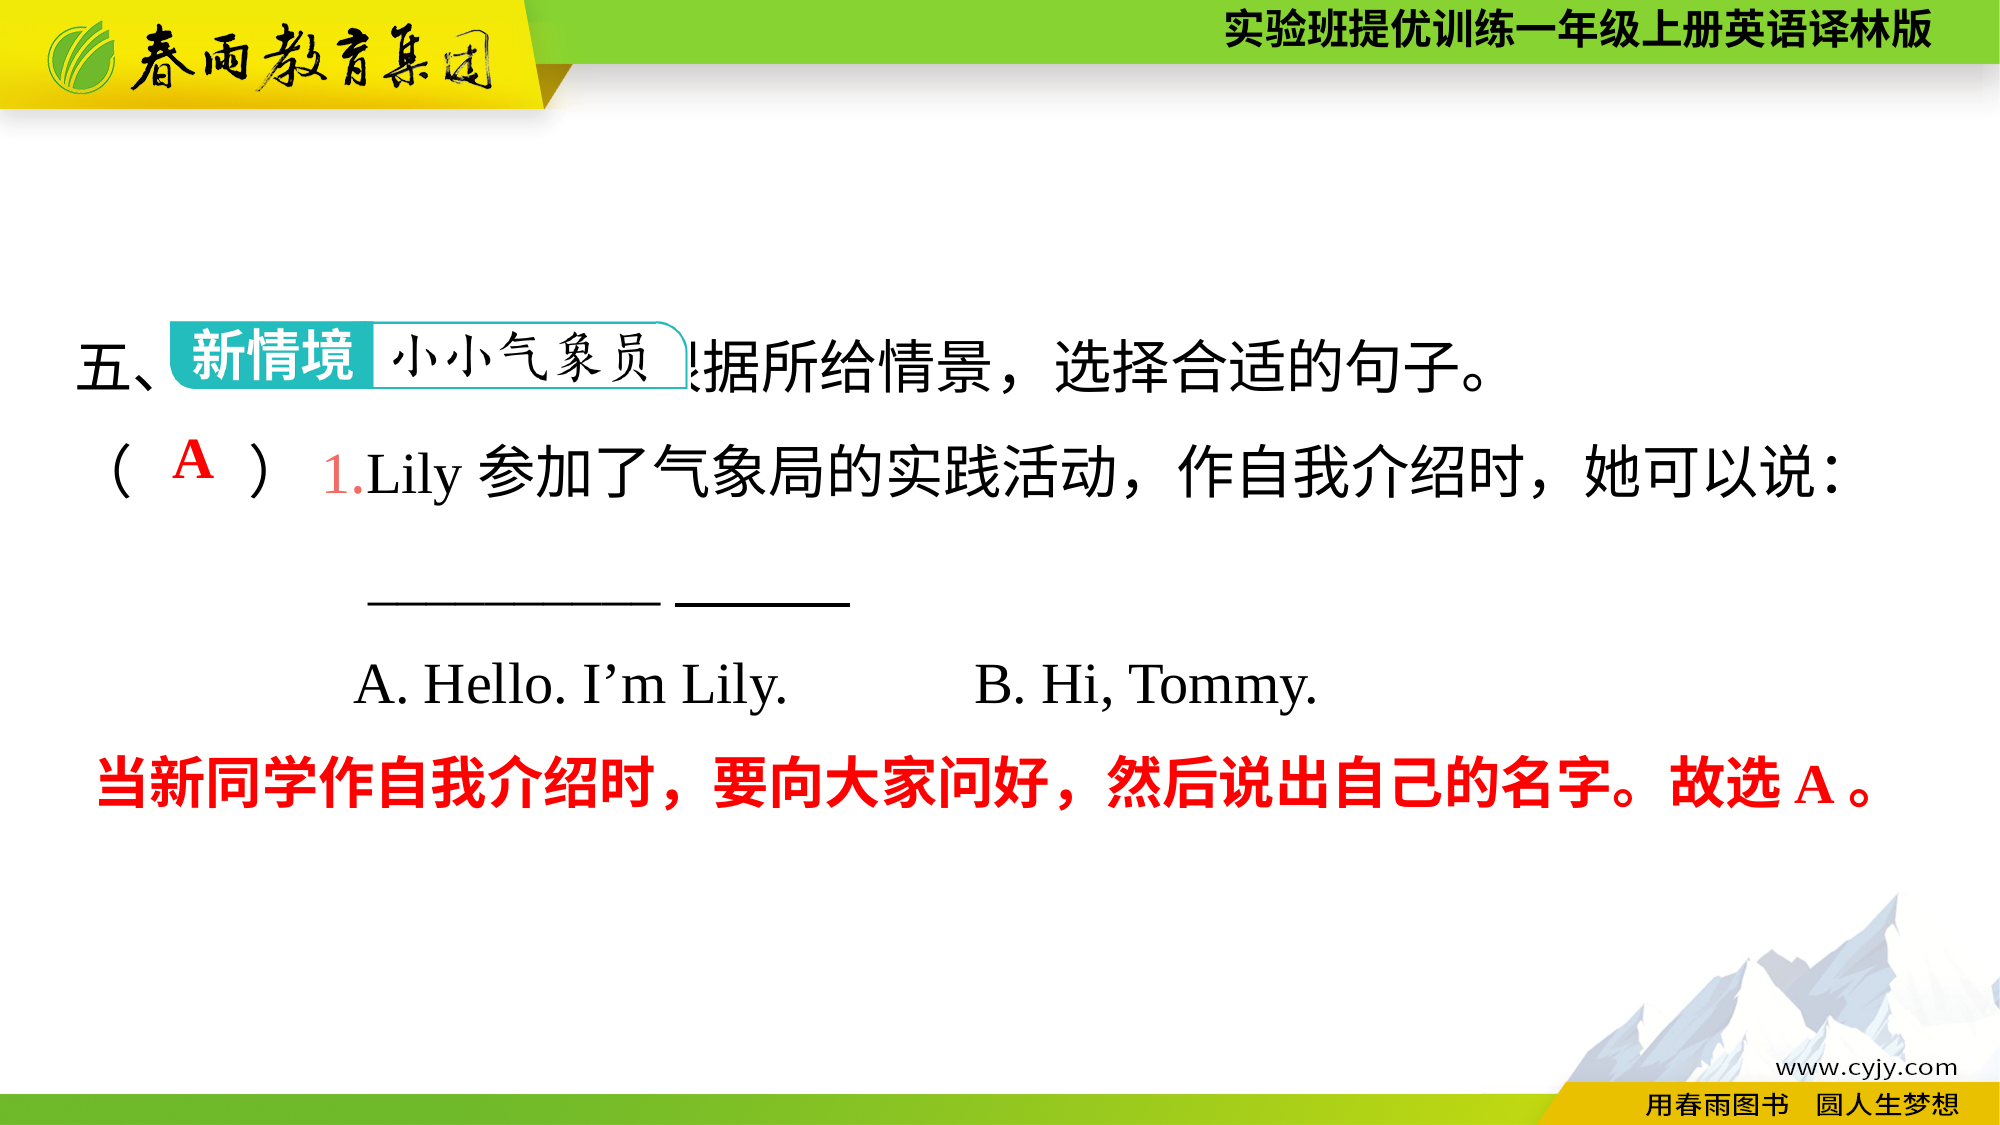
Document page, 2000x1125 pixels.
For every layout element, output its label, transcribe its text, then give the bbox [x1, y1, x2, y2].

list 五、 根据所给情景，选择合适的句子。 （ ）1.Lily参加了气象局的实践活动，作自我介绍时，她可以说： __________ A. Hello. I’m Lily. B. Hi, Tommy. [59, 287, 1944, 727]
picture [0, 0, 2000, 1125]
text_box A [157, 413, 230, 498]
text_box 当新同学作自我介绍时，要向大家问好，然后说出自己的名字。故选A。 [78, 706, 1926, 823]
